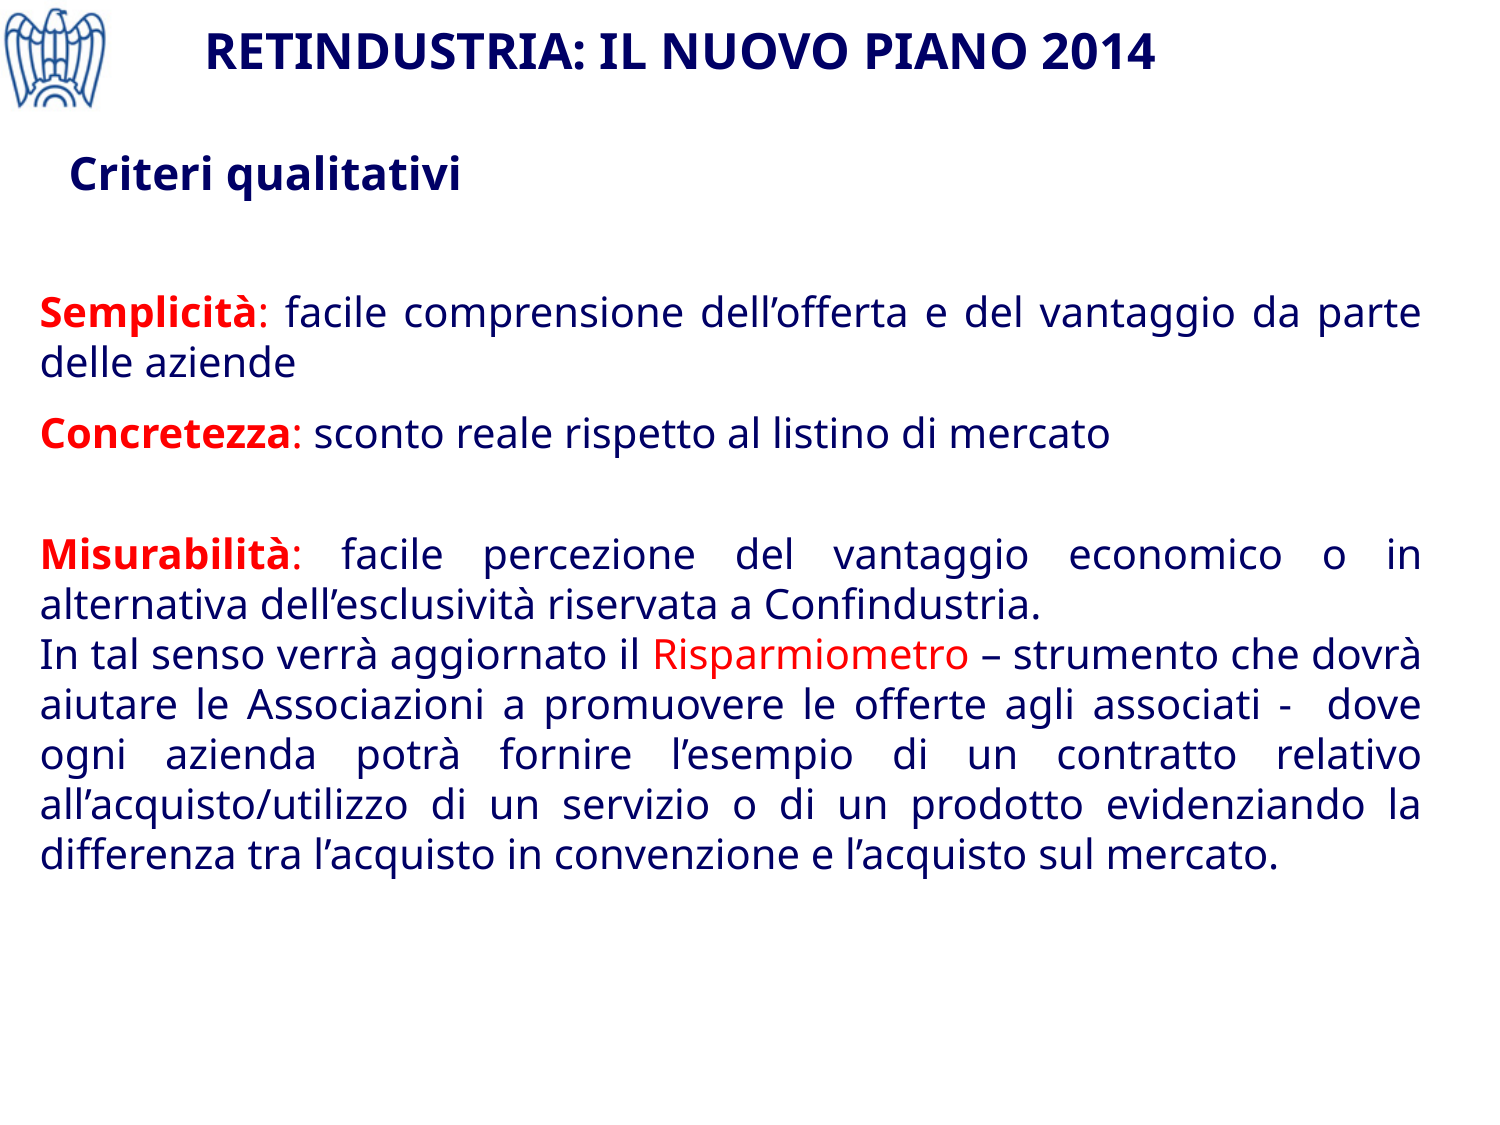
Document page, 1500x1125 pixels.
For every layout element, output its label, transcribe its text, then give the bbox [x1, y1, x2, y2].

picture [0, 0, 113, 113]
text_box Criteri qualitativi [53, 137, 477, 207]
text_box Semplicità: facile comprensione dell’offerta e del vantaggio da parte delle aziende Concretezza: sconto reale rispetto al listino di mercato Misurabilità: facile percezione del vantaggio economico o in alternativa dell’esclusività riservata a Confindustria. In tal senso verrà aggiornato il Risparmiometro – strumento che dovrà aiutare le Associazioni a promuovere le offerte agli associati - dove ogni azienda potrà fornire l’esempio di un contratto relativo all’acquisto/utilizzo di un servizio o di un prodotto evidenziando la differenza tra l’acquisto in convenzione e l’acquisto sul mercato. [24, 278, 1438, 886]
text_box RETINDUSTRIA: IL NUOVO PIANO 2014 [189, 12, 1172, 88]
